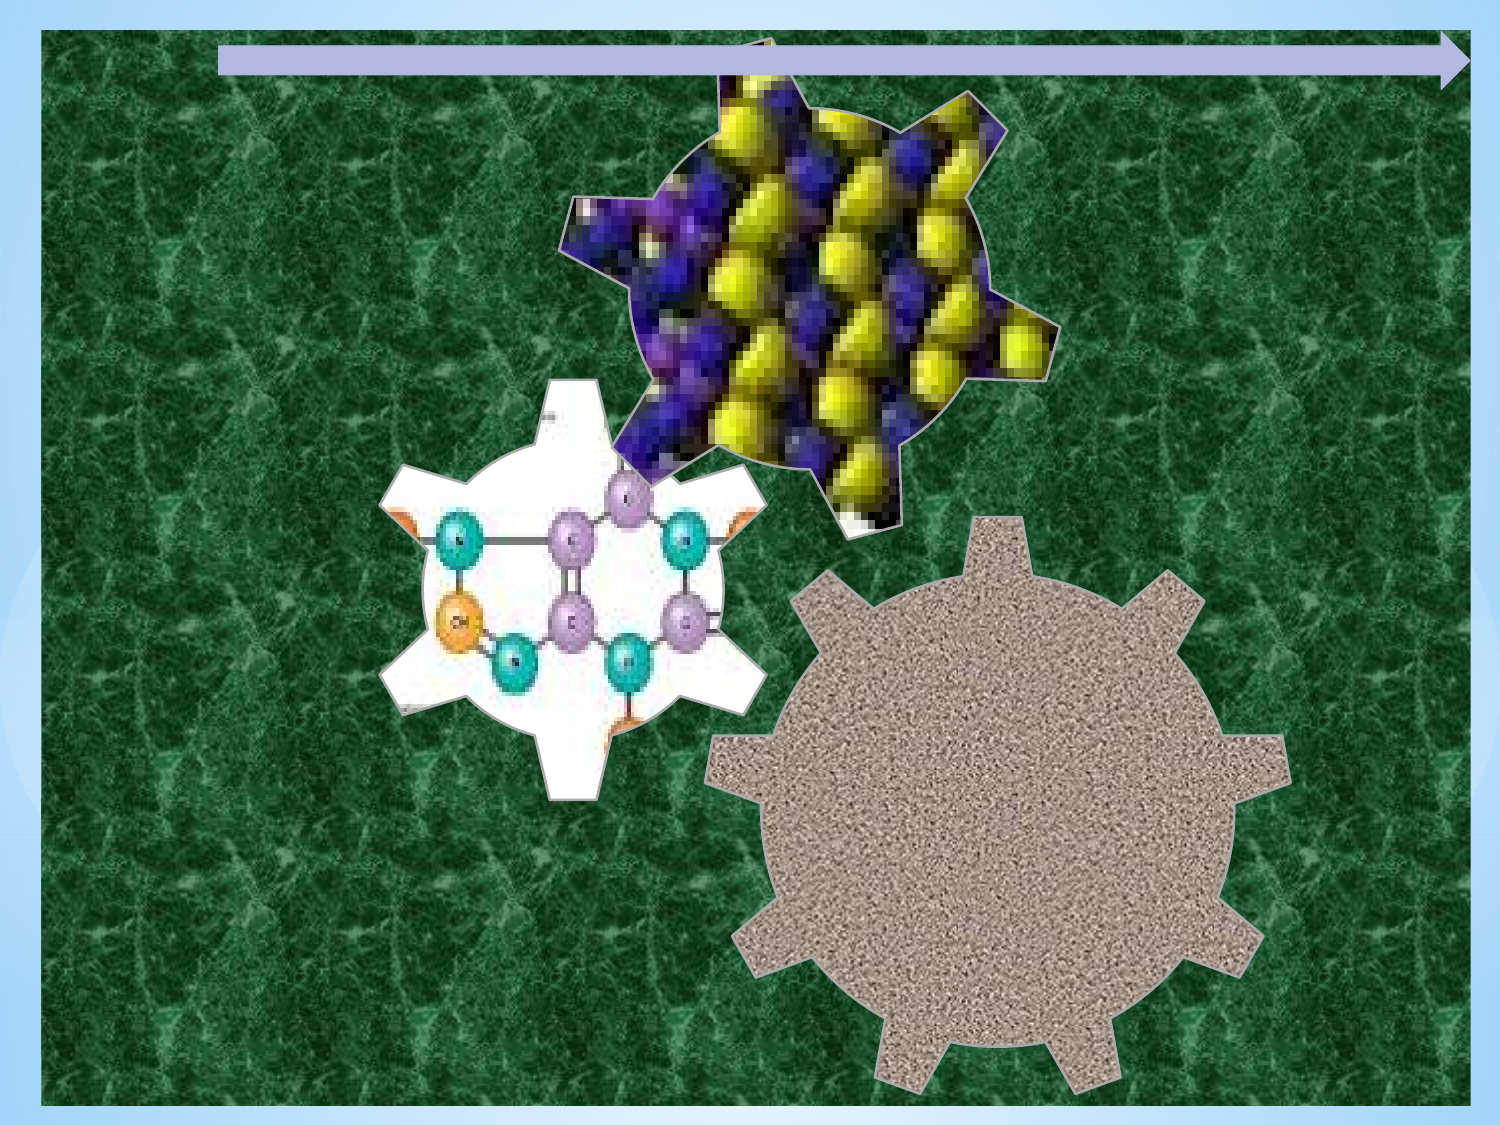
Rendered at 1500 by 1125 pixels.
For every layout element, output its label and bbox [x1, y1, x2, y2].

text_box [41, 30, 1471, 1107]
